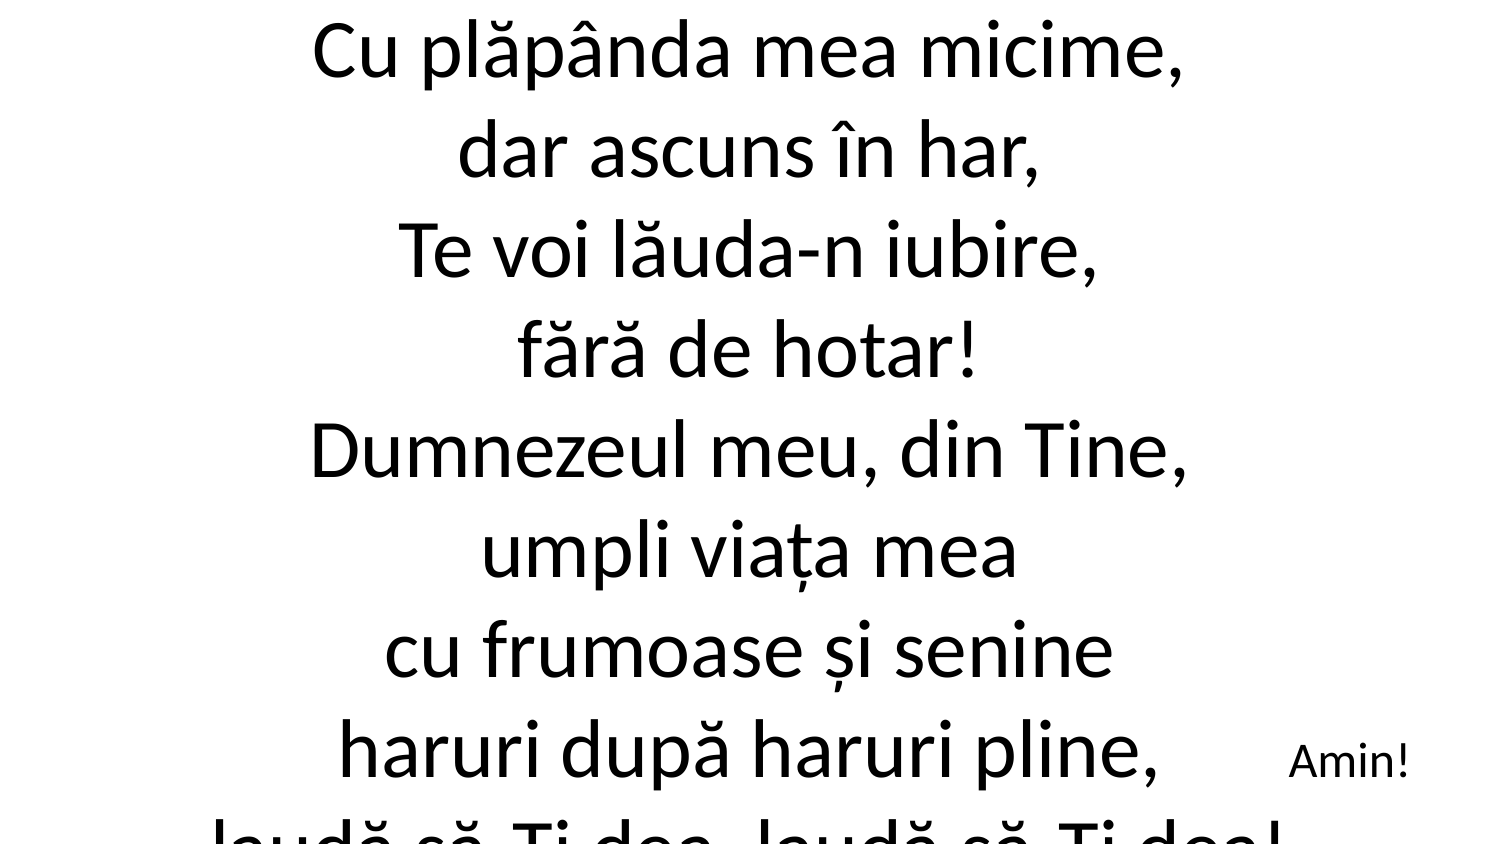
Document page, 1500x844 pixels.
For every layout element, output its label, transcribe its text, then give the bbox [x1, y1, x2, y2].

text_box 2. Dincolo de începuturi, dincolo de tot, ești Tu, Cel Preasfânt și Veșnic, Domnul Savaot! Cu plăpânda mea micime, dar ascuns în har, Te voi lăuda-n iubire, fără de hotar! Dumnezeul meu, din Tine, umpli viața mea cu frumoase și senine haruri după haruri pline, laudă să-Ți dea, laudă să-Ți dea! Laudă, laudă, laudă, laudă, laudă să-Ți dea! [0, 0, 1500, 844]
text_box Amin! [1273, 674, 1427, 795]
